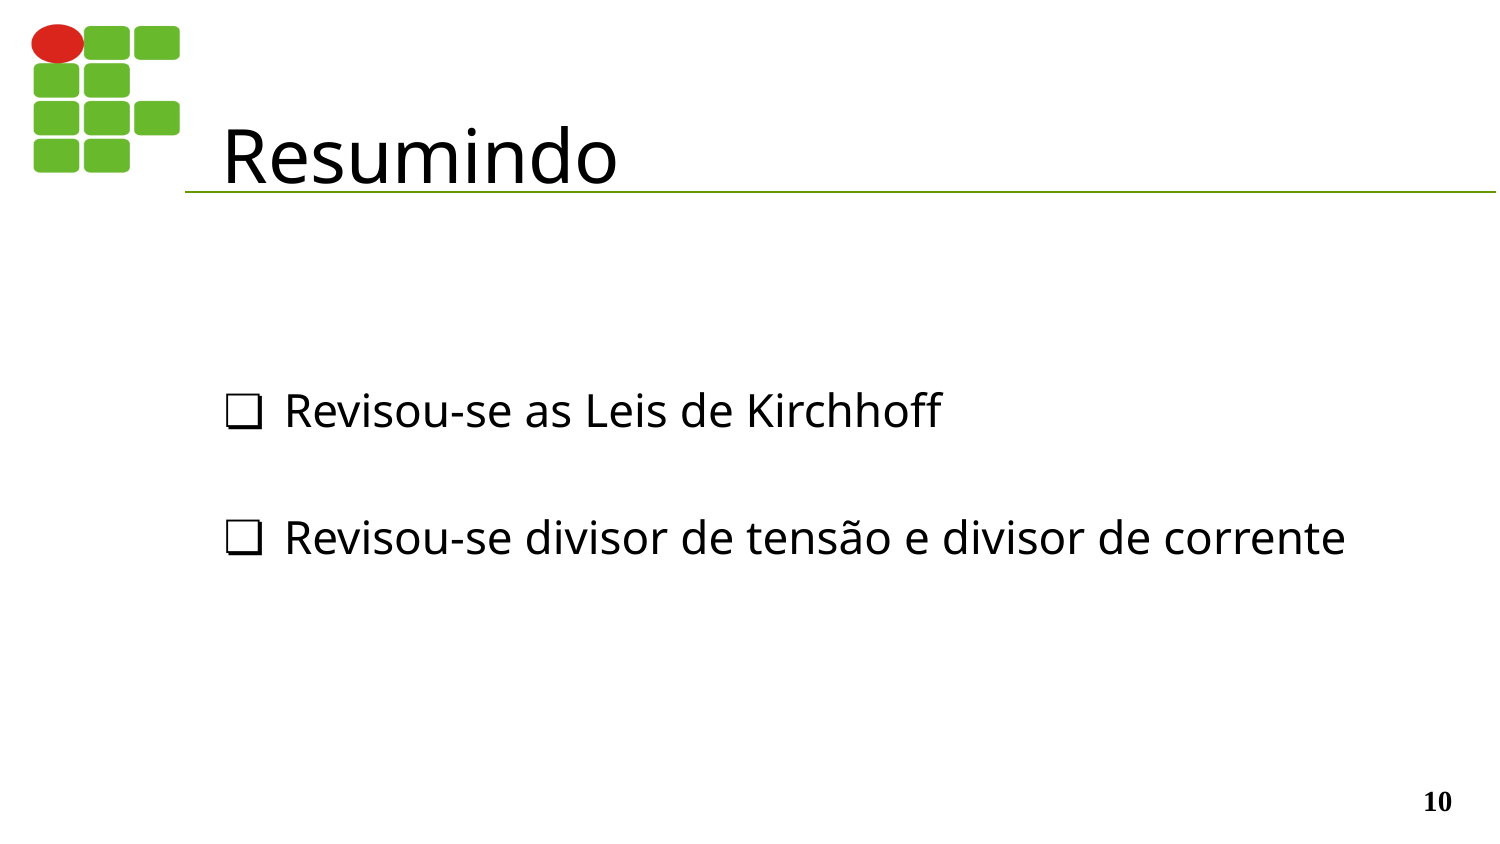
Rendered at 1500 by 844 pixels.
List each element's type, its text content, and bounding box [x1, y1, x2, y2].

text_box Revisou-se as Leis de Kirchhoff Revisou-se divisor de tensão e divisor de corrente [193, 248, 1469, 769]
title Resumindo [206, 26, 1468, 207]
picture [29, 23, 182, 174]
text_box ‹#› [1155, 769, 1468, 825]
